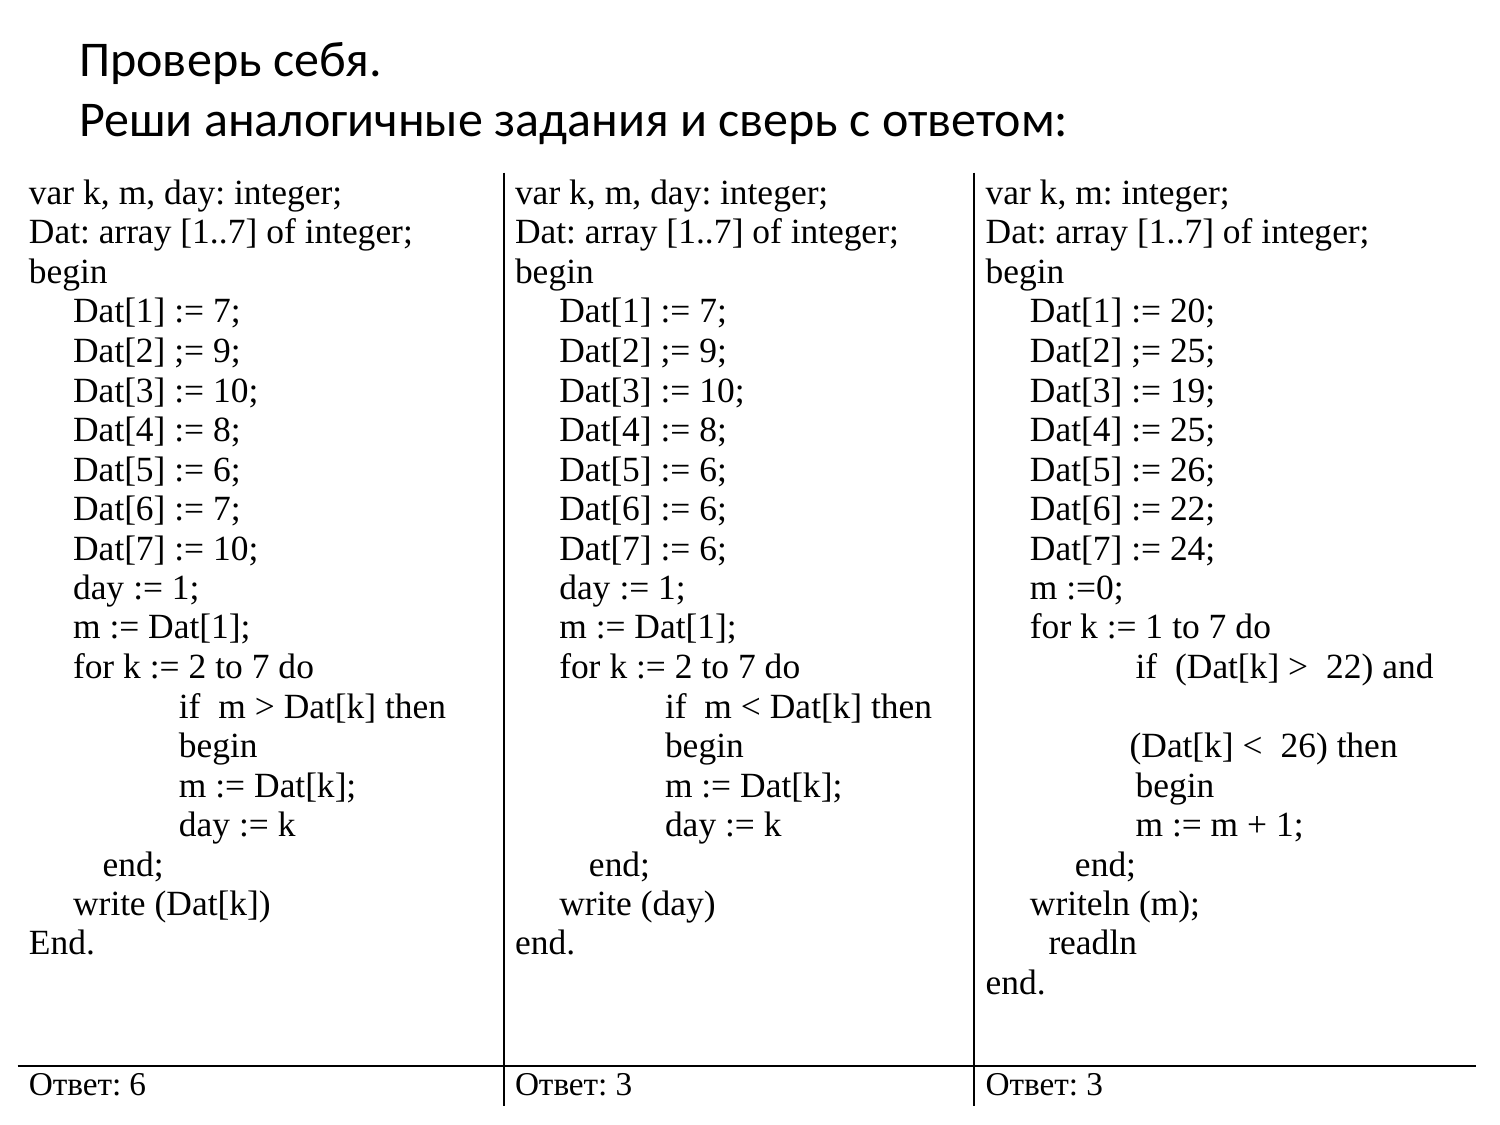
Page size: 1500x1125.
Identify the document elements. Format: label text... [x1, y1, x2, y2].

table_header var k, m: integer; Dat: array [1..7] of integer; begin Dat[1] := 20; Dat[2] ;= 25; Dat[3] := 19; Dat[4] := 25; Dat[5] := 26; Dat[6] := 22; Dat[7] := 24; m :=0; for k := 1 to 7 do if (Dat[k] > 22) and (Dat[k] < 26) then begin m := m + 1; end; writeln (m); readln end. [975, 173, 1476, 1065]
table_cell Ответ: 6 [18, 1067, 503, 1106]
table_cell Ответ: 3 [975, 1067, 1476, 1106]
table_header var k, m, day: integer; Dat: array [1..7] of integer; begin Dat[1] := 7; Dat[2] ;= 9; Dat[3] := 10; Dat[4] := 8; Dat[5] := 6; Dat[6] := 7; Dat[7] := 10; day := 1; m := Dat[1]; for k := 2 to 7 do if m > Dat[k] then begin m := Dat[k]; day := k end; write (Dat[k]) End. [18, 173, 503, 1065]
table_header var k, m, day: integer; Dat: array [1..7] of integer; begin Dat[1] := 7; Dat[2] ;= 9; Dat[3] := 10; Dat[4] := 8; Dat[5] := 6; Dat[6] := 6; Dat[7] := 6; day := 1; m := Dat[1]; for k := 2 to 7 do if m < Dat[k] then begin m := Dat[k]; day := k end; write (day) end. [505, 173, 973, 1065]
table_cell Ответ: 3 [505, 1067, 973, 1106]
text_box Проверь себя. Реши аналогичные задания и сверь с ответом: [64, 19, 1412, 154]
